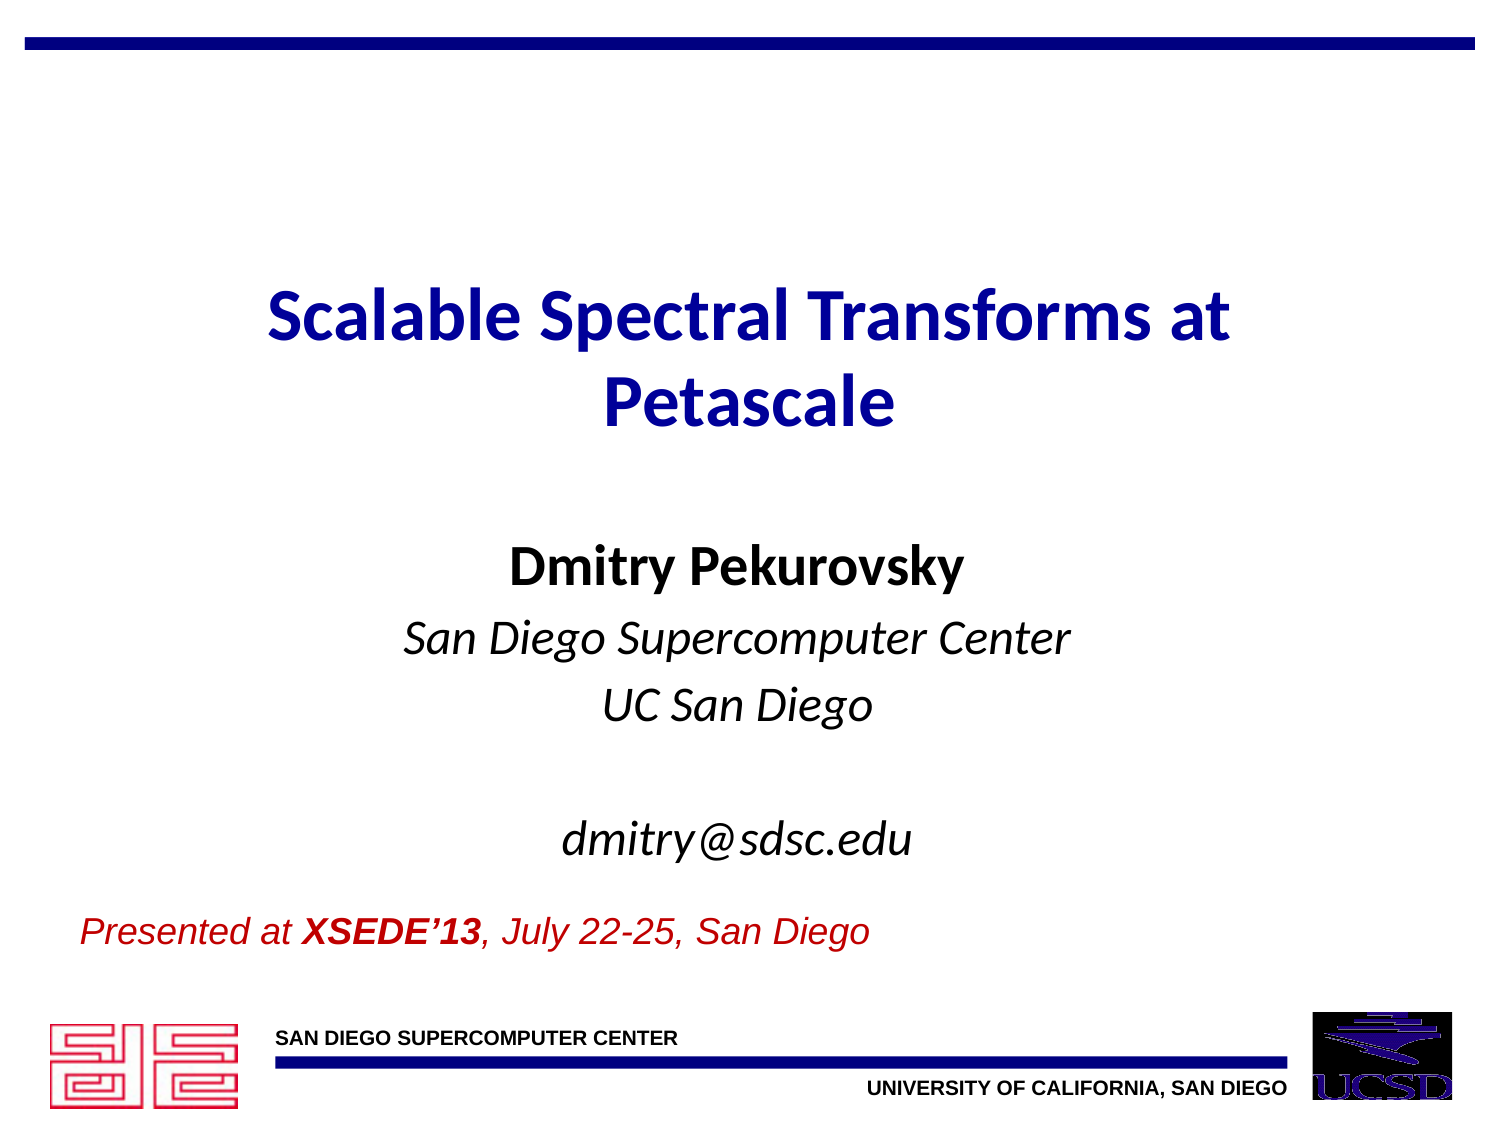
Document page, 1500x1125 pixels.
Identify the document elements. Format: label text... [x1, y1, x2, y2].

title Scalable Spectral Transforms at Petascale [111, 236, 1388, 480]
subtitle Dmitry Pekurovsky San Diego Supercomputer Center UC San Diego dmitry@sdsc.edu [211, 524, 1263, 813]
text_box Presented at XSEDE’13, July 22-25, San Diego [62, 899, 888, 960]
picture [50, 1024, 238, 1109]
